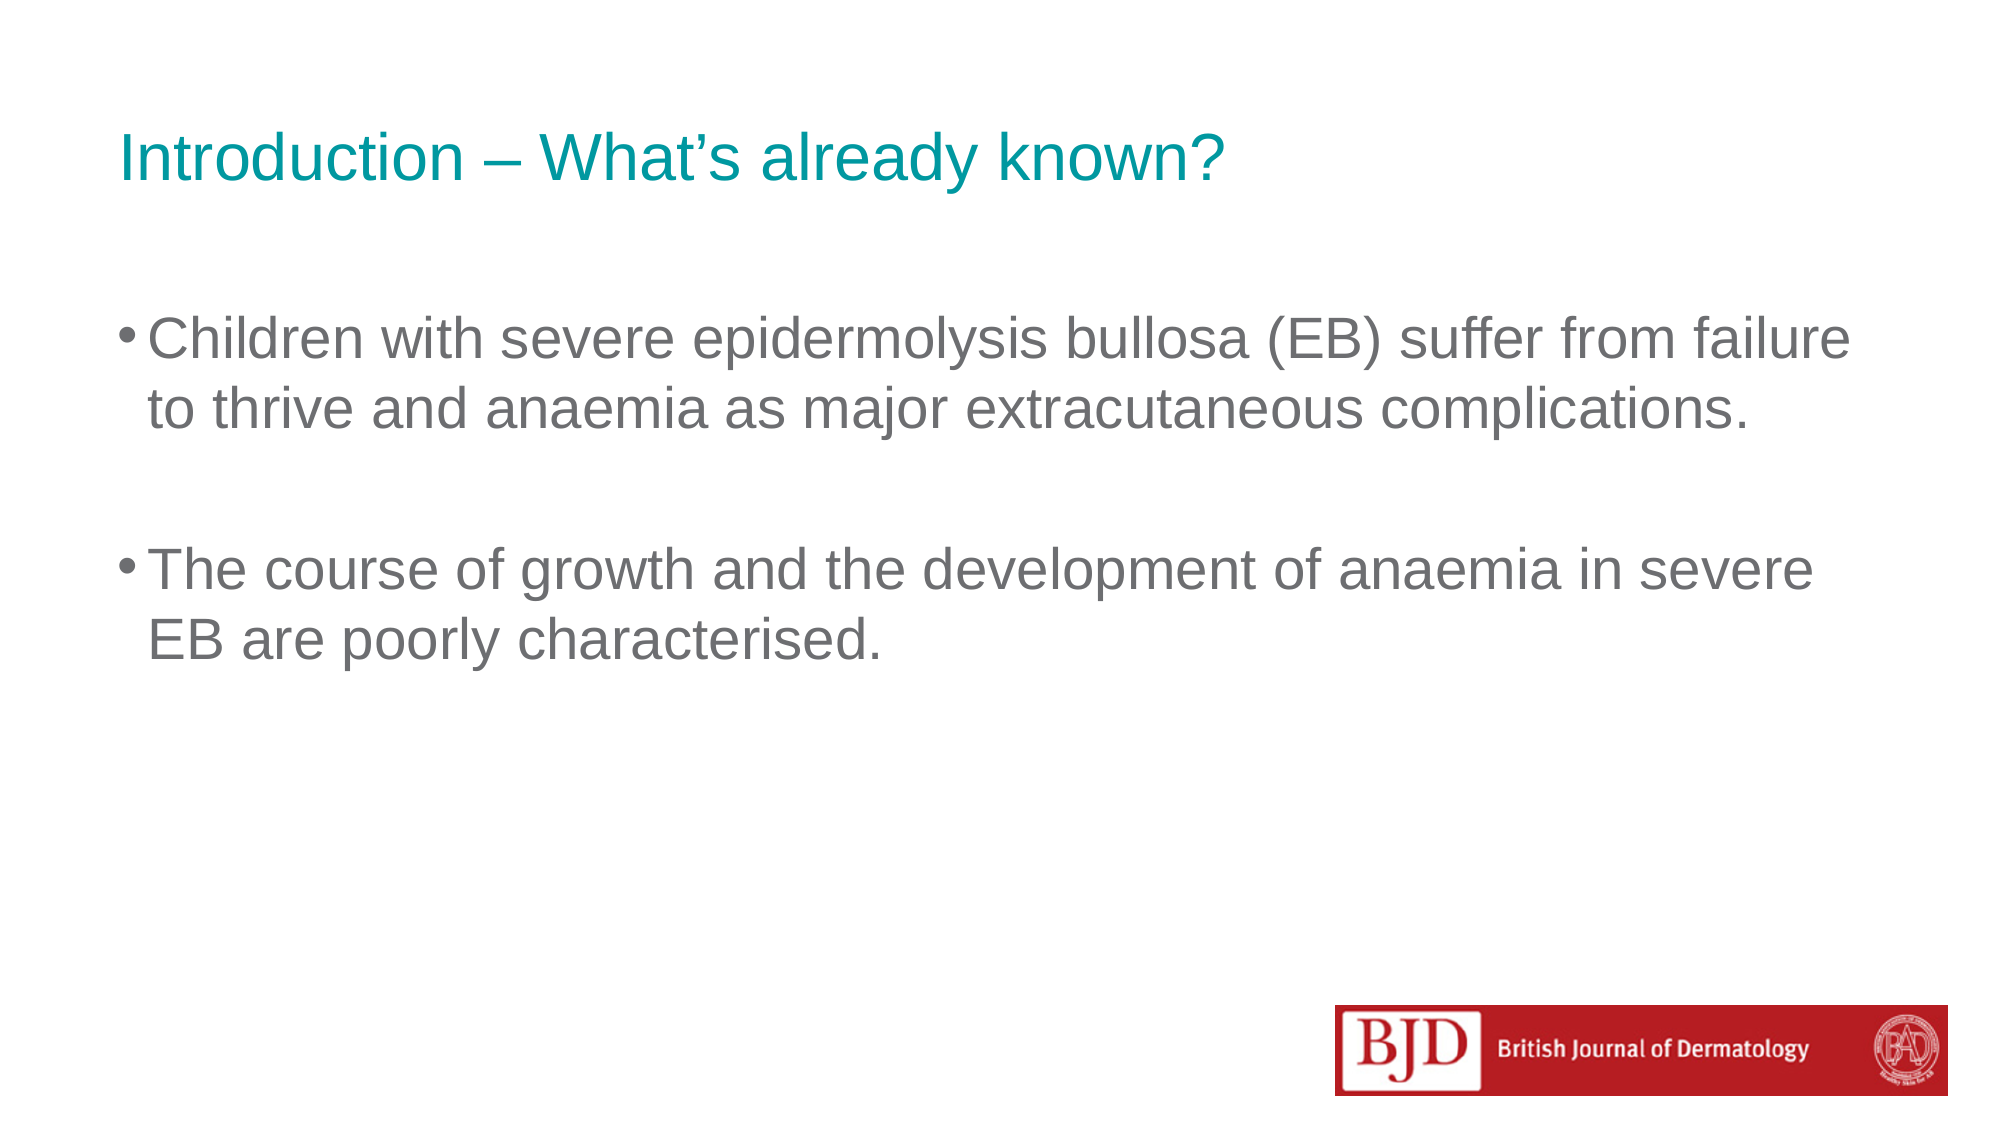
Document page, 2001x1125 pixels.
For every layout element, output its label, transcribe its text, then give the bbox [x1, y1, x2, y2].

title Introduction – What’s already known? [118, 113, 1885, 197]
picture [1335, 1005, 1948, 1096]
list Children with severe epidermolysis bullosa (EB) suffer from failure to thrive and anaemia as major extracutaneous complications. The course of growth and the development of anaemia in severe EB are poorly characterised. [117, 299, 1902, 905]
